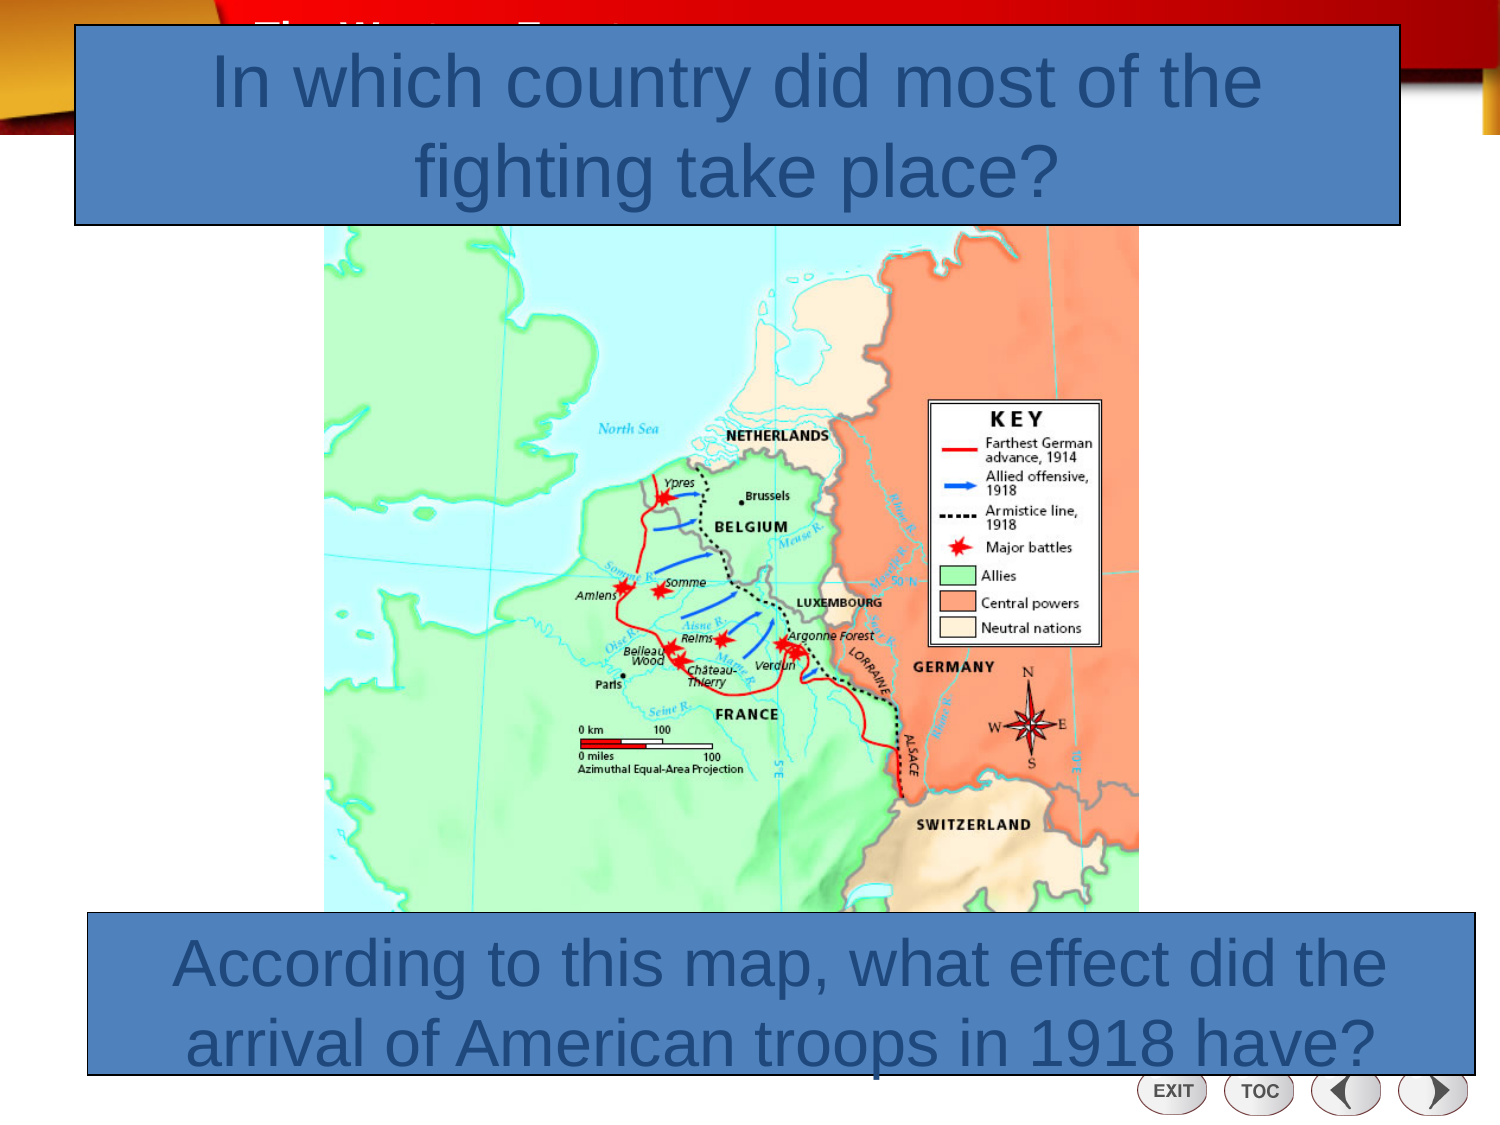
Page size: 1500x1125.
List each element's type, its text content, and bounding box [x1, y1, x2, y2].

picture [324, 212, 1140, 1002]
picture [1398, 1064, 1469, 1116]
text_box According to this map, what effect did the arrival of American troops in 1918 have? [87, 912, 1475, 1075]
picture [1311, 1064, 1382, 1116]
picture [0, 0, 1500, 135]
picture [1224, 1064, 1295, 1116]
text_box In which country did most of the fighting take place? [75, 143, 1400, 225]
picture [1137, 1064, 1207, 1116]
